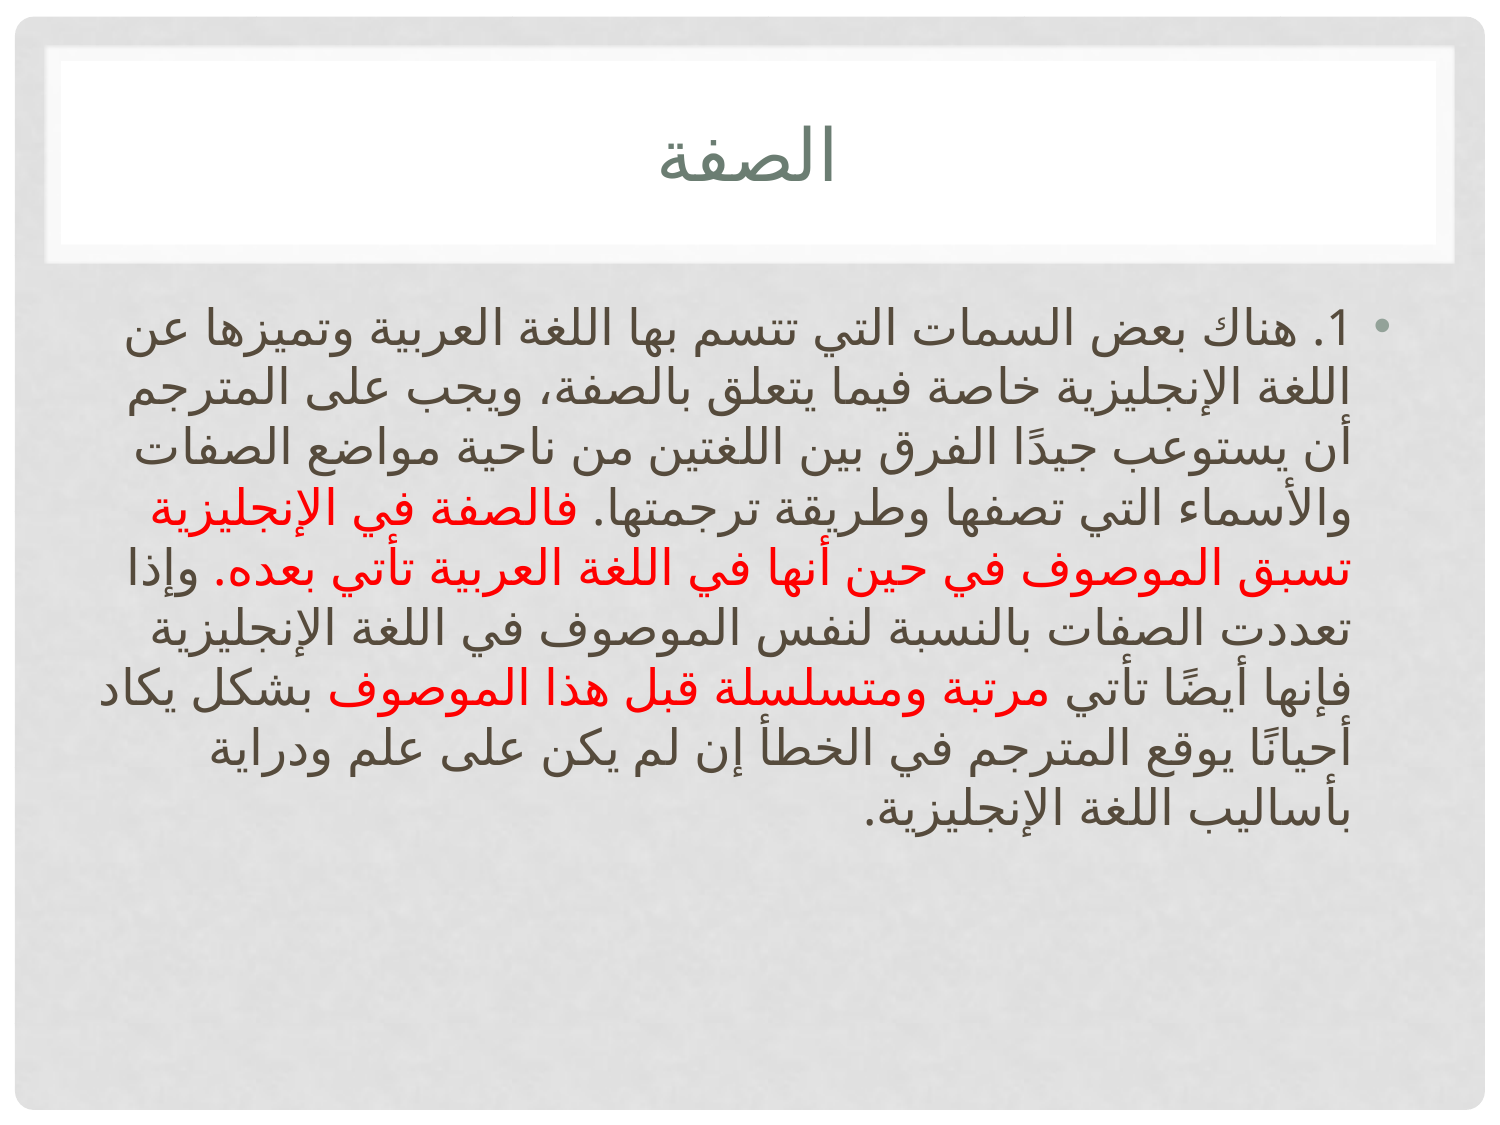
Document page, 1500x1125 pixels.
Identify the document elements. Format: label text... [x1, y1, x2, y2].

title الصفة [69, 66, 1425, 238]
list 1. هناك بعض السمات التي تتسم بها اللغة العربية وتميزها عن اللغة الإنجليزية خاصة فيما يتعلق بالصفة، ويجب على المترجم أن يستوعب جيدًا الفرق بين اللغتين من ناحية مواضع الصفات والأسماء التي تصفها وطريقة ترجمتها. فالصفة في الإنجليزية تسبق الموصوف في حين أنها في اللغة العربية تأتي بعده. وإذا تعددت الصفات بالنسبة لنفس الموصوف في اللغة الإنجليزية فإنها أيضًا تأتي مرتبة ومتسلسلة قبل هذا الموصوف بشكل يكاد أحيانًا يوقع المترجم في الخطأ إن لم يكن على علم ودراية بأساليب اللغة الإنجليزية. [75, 287, 1425, 1005]
